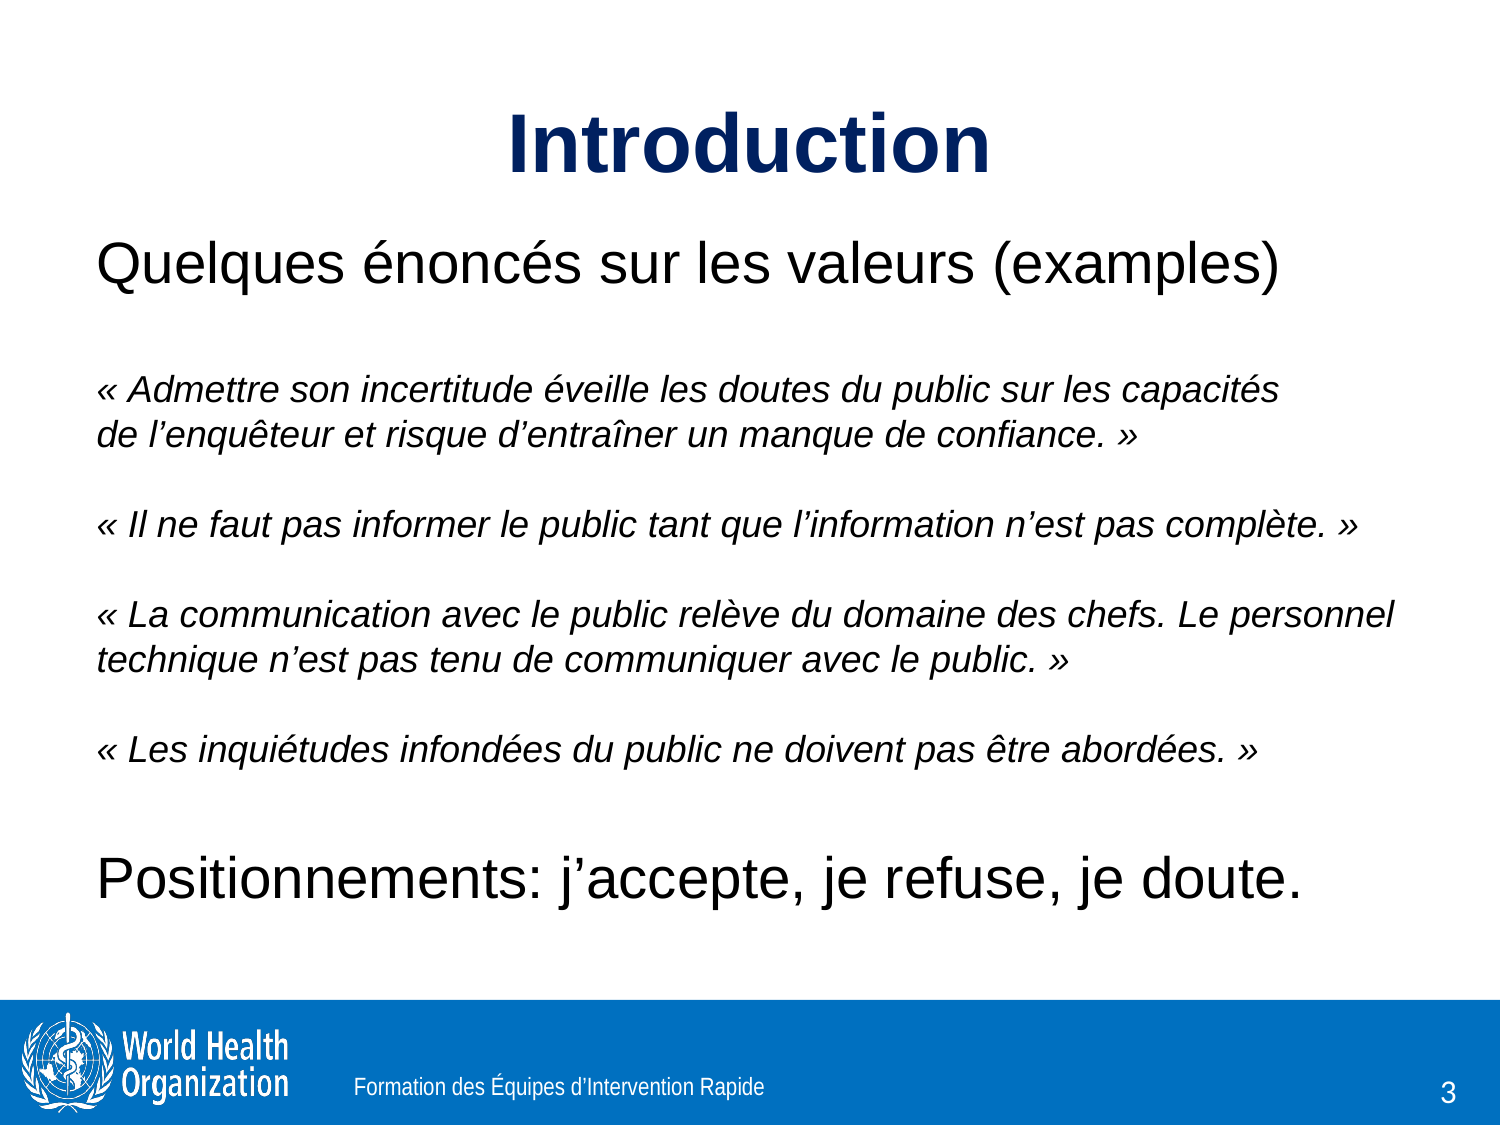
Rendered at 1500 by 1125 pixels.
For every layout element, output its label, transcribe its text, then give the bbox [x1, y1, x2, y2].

title Introduction [75, 45, 1425, 233]
picture [21, 1012, 288, 1113]
text_box Quelques énoncés sur les valeurs (examples) « Admettre son incertitude éveille les doutes du public sur les capacités de l’enquêteur et risque d’entraîner un manque de confiance. » « Il ne faut pas informer le public tant que l’information n’est pas complète. » « La communication avec le public relève du domaine des chefs. Le personnel technique n’est pas tenu de communiquer avec le public. » « Les inquiétudes infondées du public ne doivent pas être abordées. » Positionnements: j’accepte, je refuse, je doute. [81, 217, 1447, 918]
